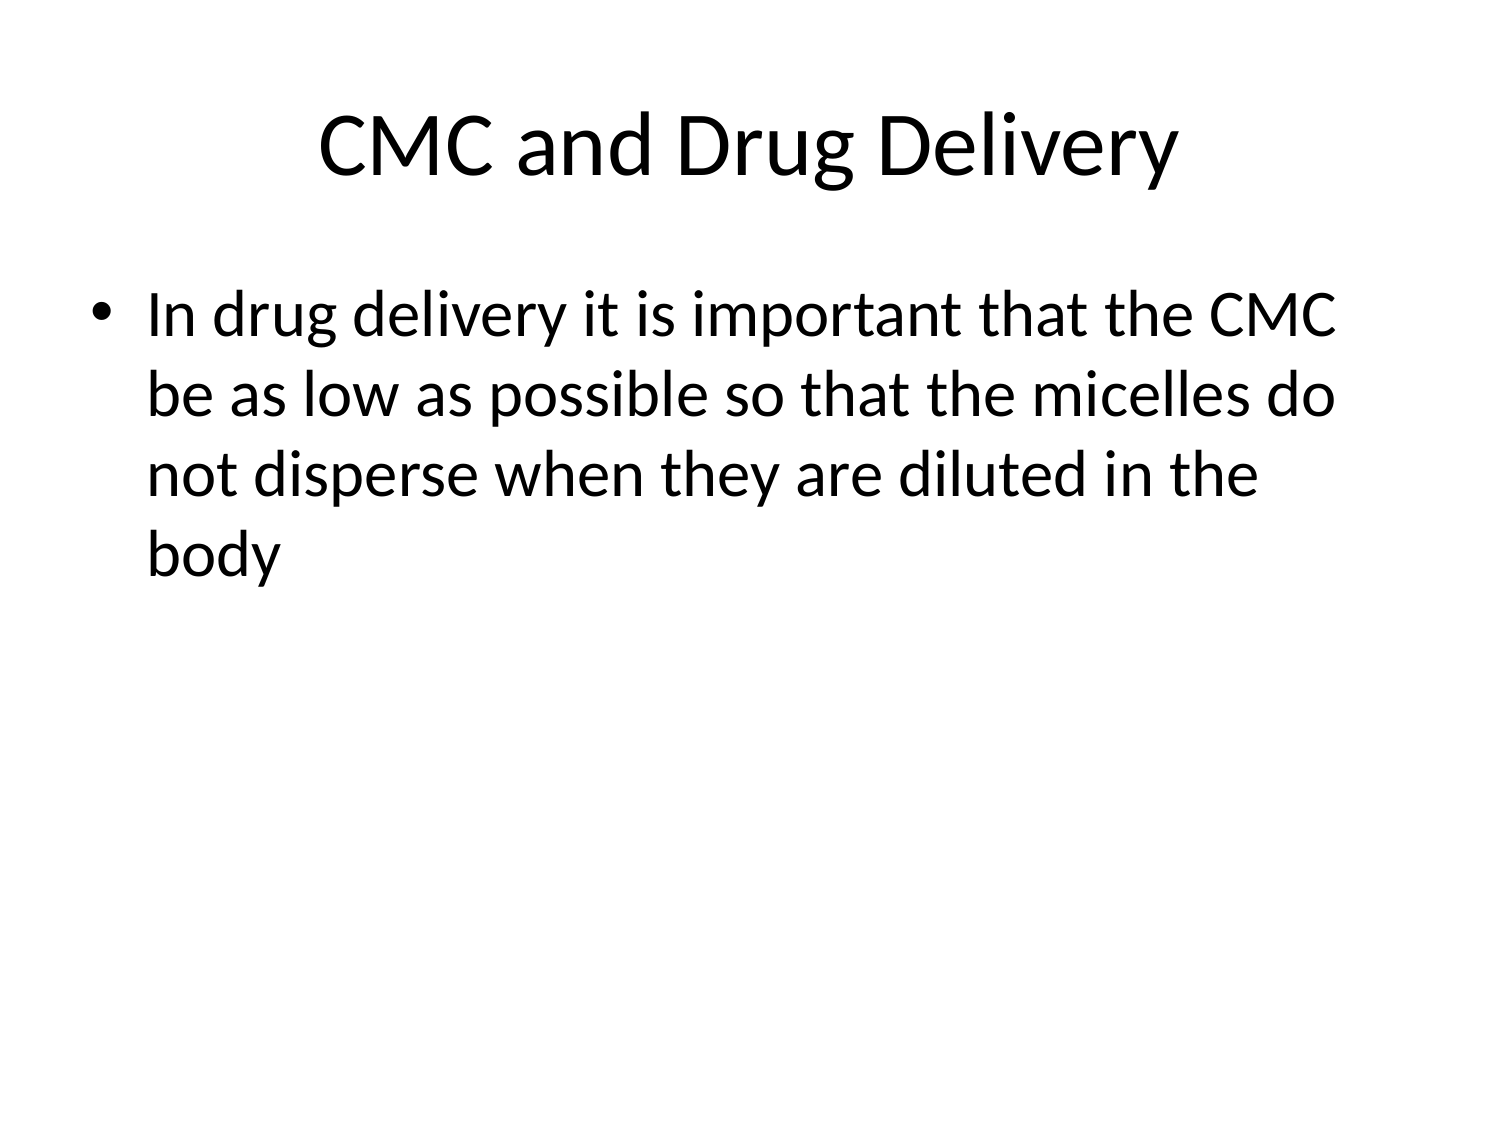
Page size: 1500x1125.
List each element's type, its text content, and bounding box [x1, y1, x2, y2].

list In drug delivery it is important that the CMC be as low as possible so that the micelles do not disperse when they are diluted in the body [75, 262, 1425, 1005]
title CMC and Drug Delivery [75, 45, 1425, 233]
